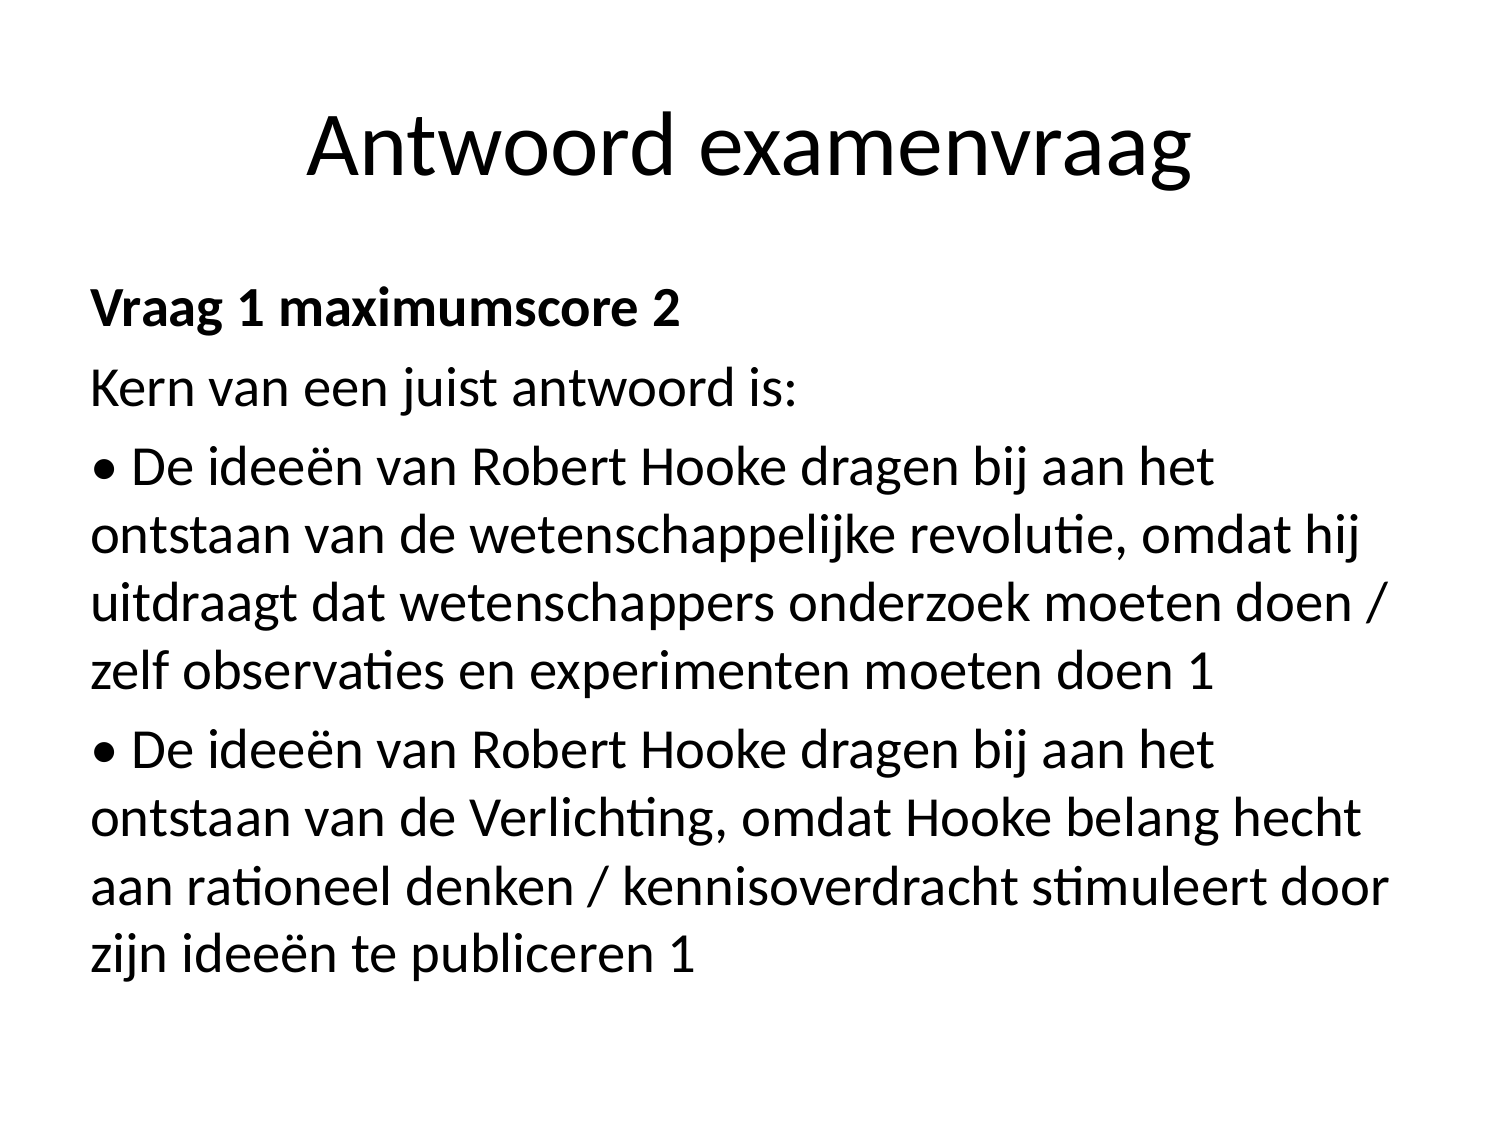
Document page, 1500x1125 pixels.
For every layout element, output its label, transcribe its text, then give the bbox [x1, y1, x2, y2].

list Vraag 1 maximumscore 2 Kern van een juist antwoord is: • De ideeën van Robert Hooke dragen bij aan het ontstaan van de wetenschappelijke revolutie, omdat hij uitdraagt dat wetenschappers onderzoek moeten doen / zelf observaties en experimenten moeten doen 1 • De ideeën van Robert Hooke dragen bij aan het ontstaan van de Verlichting, omdat Hooke belang hecht aan rationeel denken / kennisoverdracht stimuleert door zijn ideeën te publiceren 1 [75, 262, 1425, 1005]
title Antwoord examenvraag [75, 45, 1425, 233]
